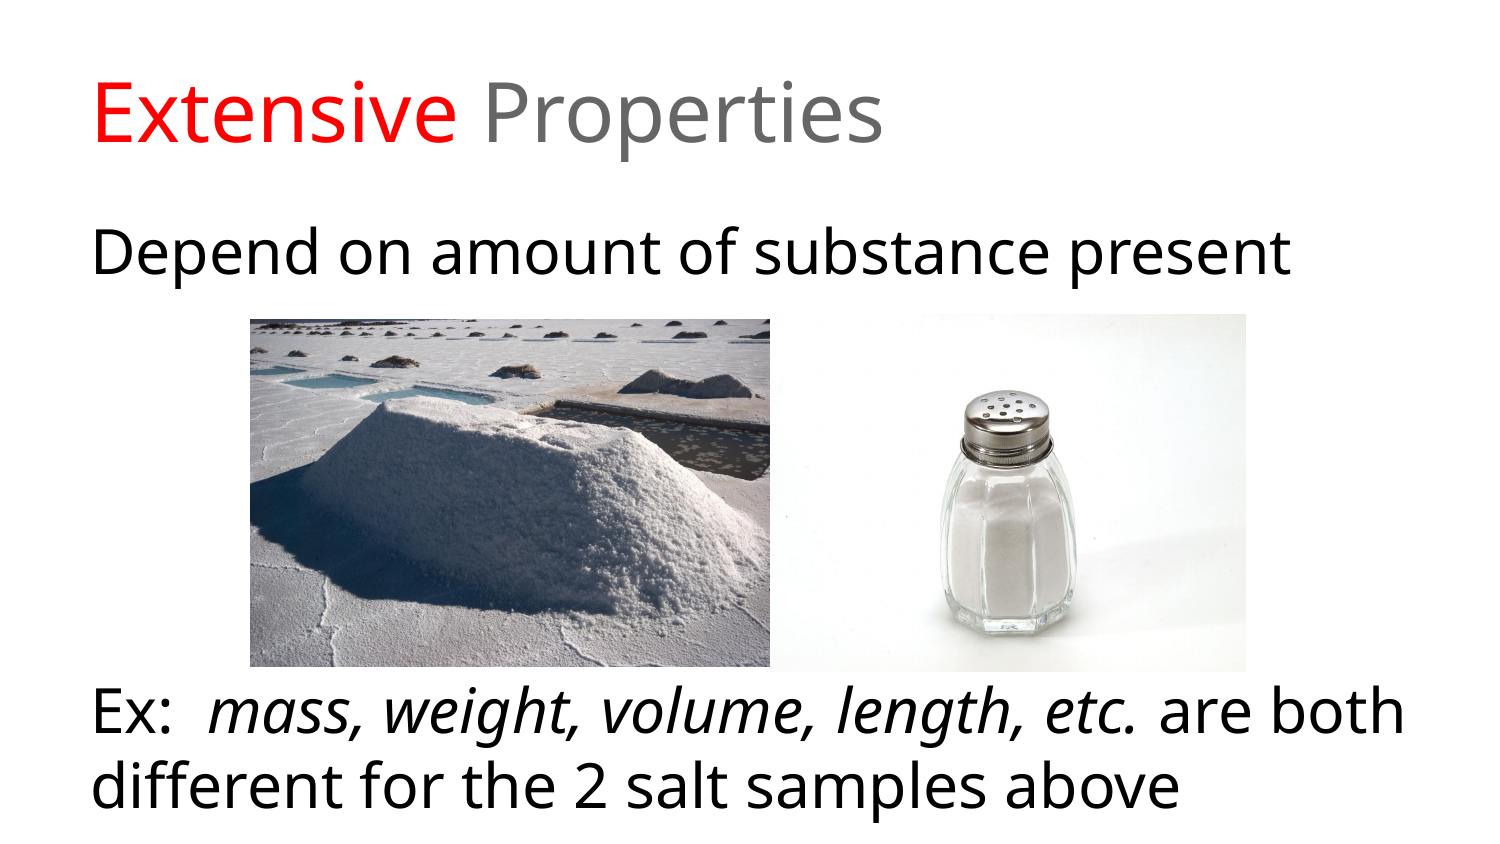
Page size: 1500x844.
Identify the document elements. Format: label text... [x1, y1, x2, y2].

picture [249, 314, 1246, 673]
title Extensive Properties [75, 33, 1425, 175]
list Depend on amount of substance present [75, 196, 1425, 410]
list Ex: mass, weight, volume, length, etc. are both different for the 2 salt samples above [75, 655, 1425, 844]
